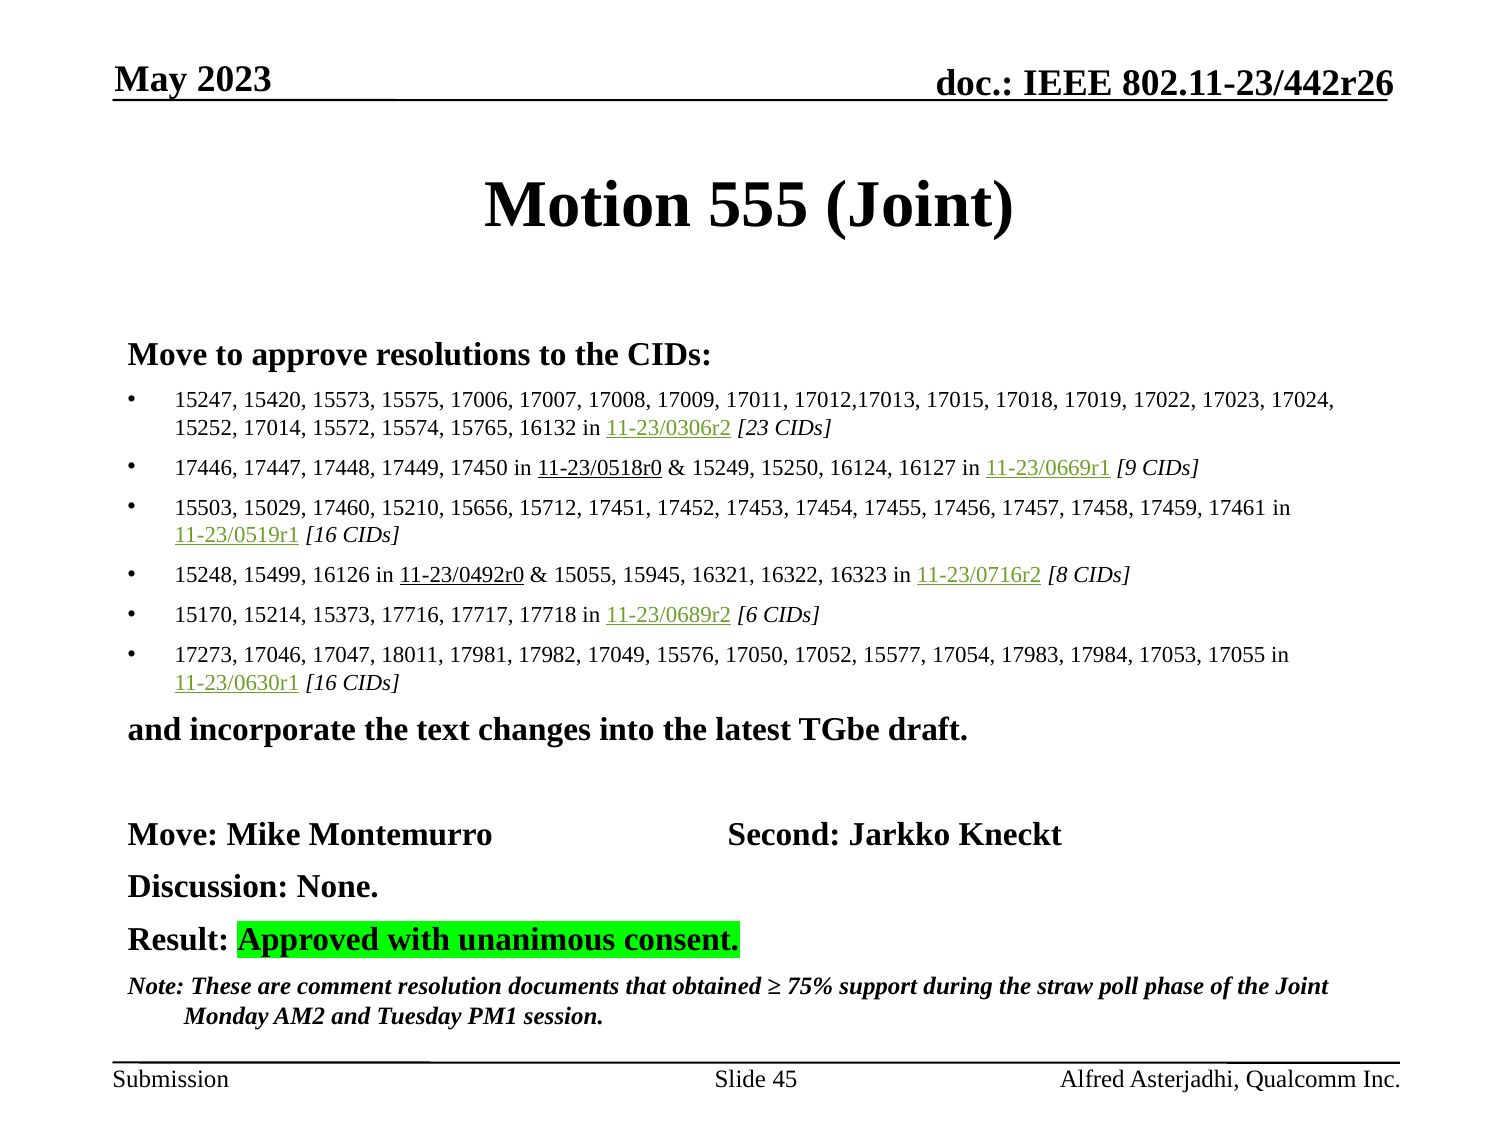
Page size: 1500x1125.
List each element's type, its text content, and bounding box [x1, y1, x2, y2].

title Motion 555 (Joint) [112, 112, 1388, 288]
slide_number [114, 54, 423, 100]
list Move to approve resolutions to the CIDs: 15247, 15420, 15573, 15575, 17006, 17007, 17008, 17009, 17011, 17012,17013, 17015, 17018, 17019, 17022, 17023, 17024, 15252, 17014, 15572, 15574, 15765, 16132 in 11-23/0306r2 [23 CIDs] 17446, 17447, 17448, 17449, 17450 in 11-23/0518r0 & 15249, 15250, 16124, 16127 in 11-23/0669r1 [9 CIDs] 15503, 15029, 17460, 15210, 15656, 15712, 17451, 17452, 17453, 17454, 17455, 17456, 17457, 17458, 17459, 17461 in 11-23/0519r1 [16 CIDs] 15248, 15499, 16126 in 11-23/0492r0 & 15055, 15945, 16321, 16322, 16323 in 11-23/0716r2 [8 CIDs] 15170, 15214, 15373, 17716, 17717, 17718 in 11-23/0689r2 [6 CIDs] 17273, 17046, 17047, 18011, 17981, 17982, 17049, 15576, 17050, 17052, 15577, 17054, 17983, 17984, 17053, 17055 in 11-23/0630r1 [16 CIDs] and incorporate the text changes into the latest TGbe draft. Move: Mike Montemurro Second: Jarkko Kneckt Discussion: None. Result: Approved with unanimous consent. Note: These are comment resolution documents that obtained ≥ 75% support during the straw poll phase of the Joint Monday AM2 and Tuesday PM1 session. [112, 324, 1388, 1063]
footer Alfred Asterjadhi, Qualcomm Inc. [878, 1061, 1402, 1093]
slide_number Slide 45 [712, 1061, 800, 1123]
